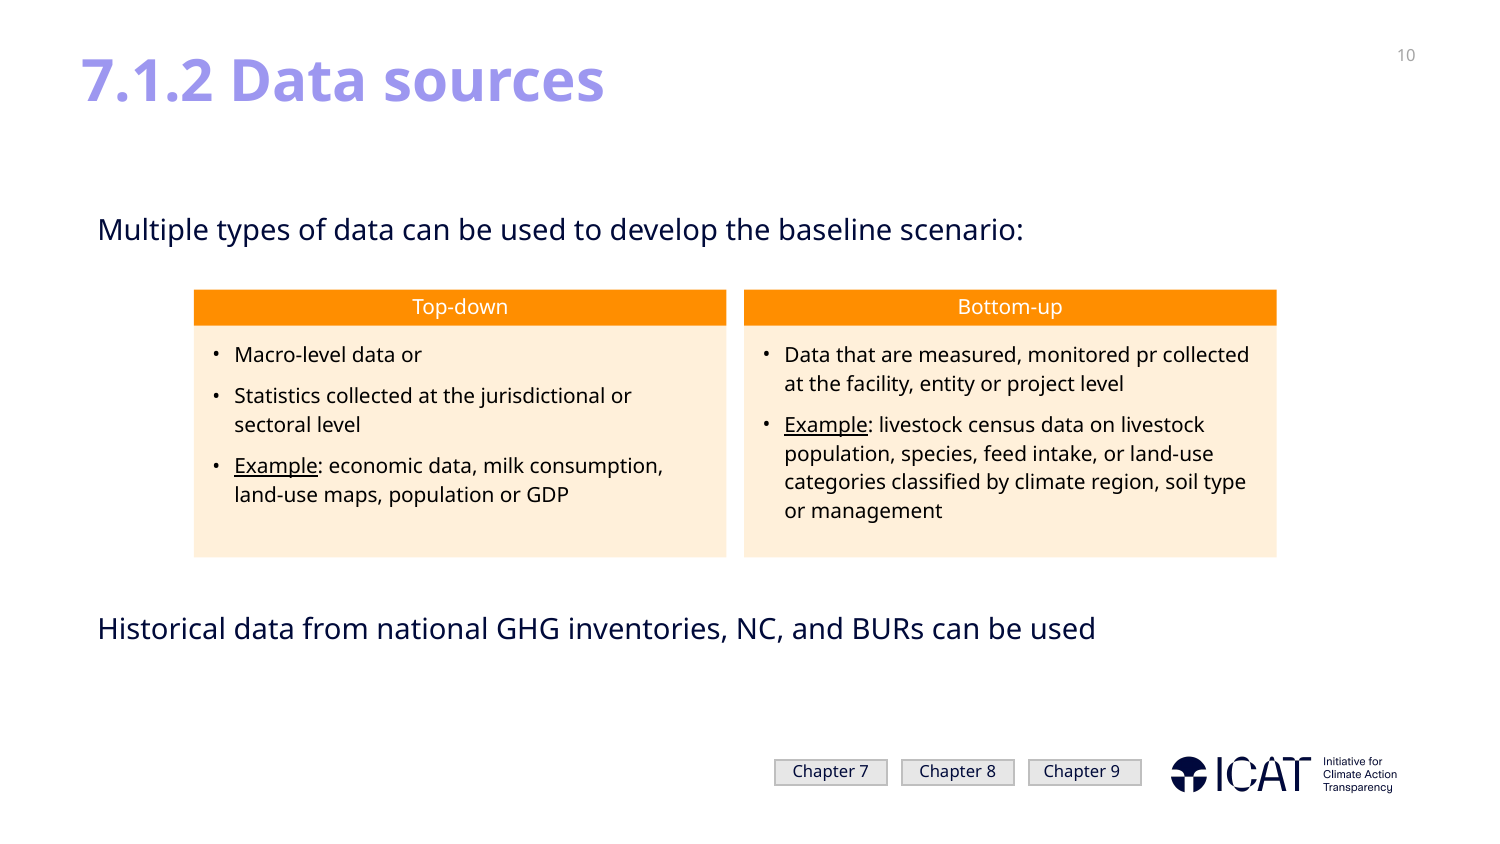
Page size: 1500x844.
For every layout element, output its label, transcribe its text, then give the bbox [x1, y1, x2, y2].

text_box [1027, 759, 1140, 786]
text_box Historical data from national GHG inventories, NC, and BURs can be used [82, 607, 1438, 700]
text_box Top-down [193, 289, 727, 326]
title 7.1.2 Data sources [51, 35, 1449, 130]
text_box [776, 759, 887, 786]
text_box Macro-level data or Statistics collected at the jurisdictional or sectoral level Example: economic data, milk consumption, land-use maps, population or GDP [193, 326, 727, 558]
text_box [901, 759, 1013, 786]
text_box Data that are measured, monitored pr collected at the facility, entity or project level Example: livestock census data on livestock population, species, feed intake, or land-use categories classified by climate region, soil type or management [744, 326, 1277, 558]
text_box Bottom-up [744, 289, 1277, 326]
text_box Multiple types of data can be used to develop the baseline scenario: [82, 207, 1438, 300]
picture [1171, 724, 1430, 824]
